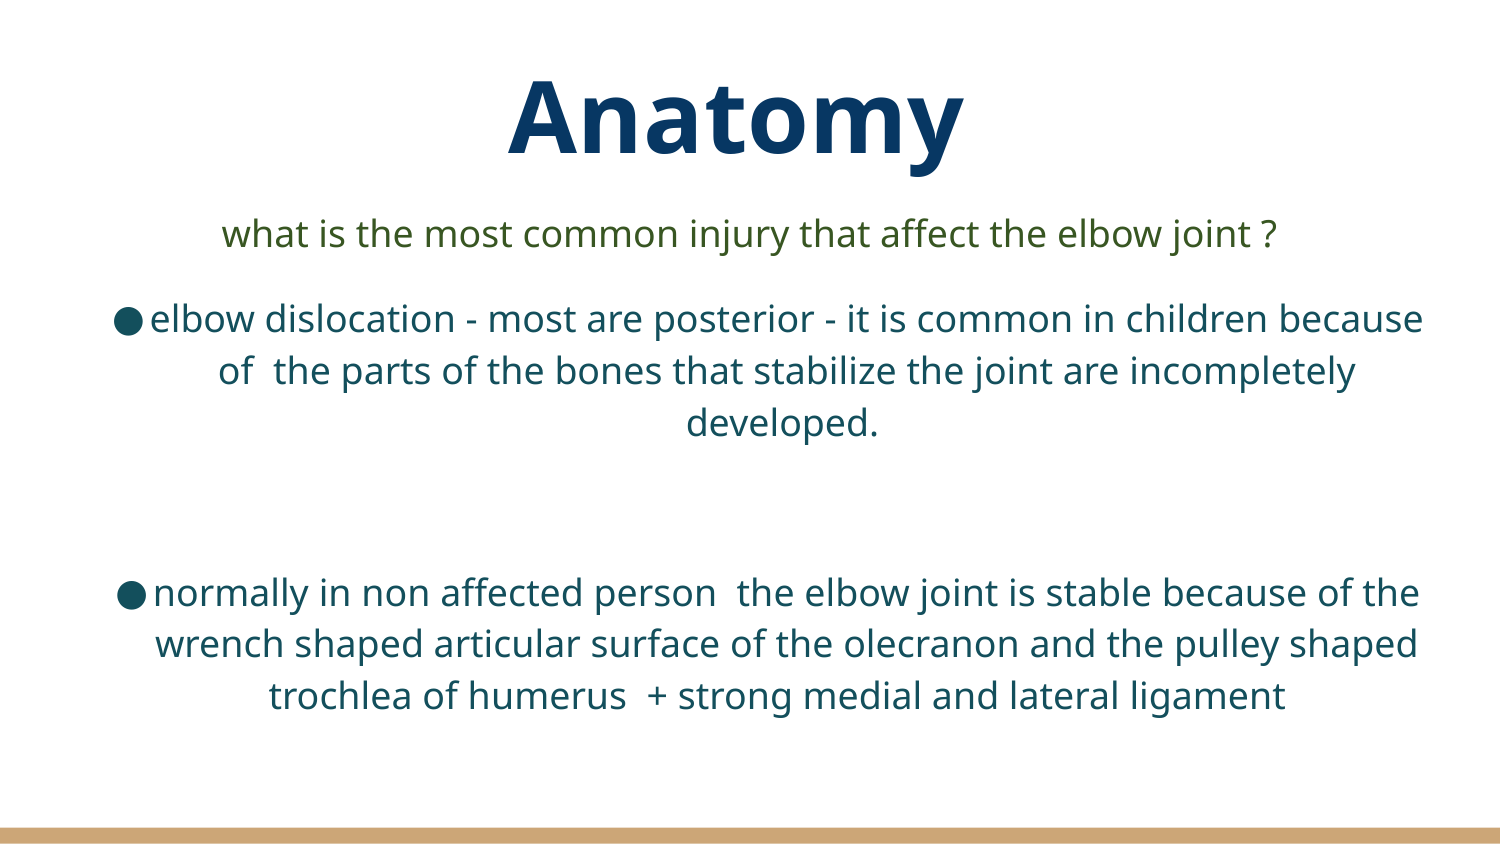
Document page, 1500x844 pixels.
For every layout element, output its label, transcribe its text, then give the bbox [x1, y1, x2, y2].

list what is the most common injury that affect the elbow joint ? elbow dislocation - most are posterior - it is common in children because of the parts of the bones that stabilize the joint are incompletely developed. normally in non affected person the elbow joint is stable because of the wrench shaped articular surface of the olecranon and the pulley shaped trochlea of humerus + strong medial and lateral ligament [51, 188, 1449, 739]
title Anatomy [51, 51, 1449, 188]
